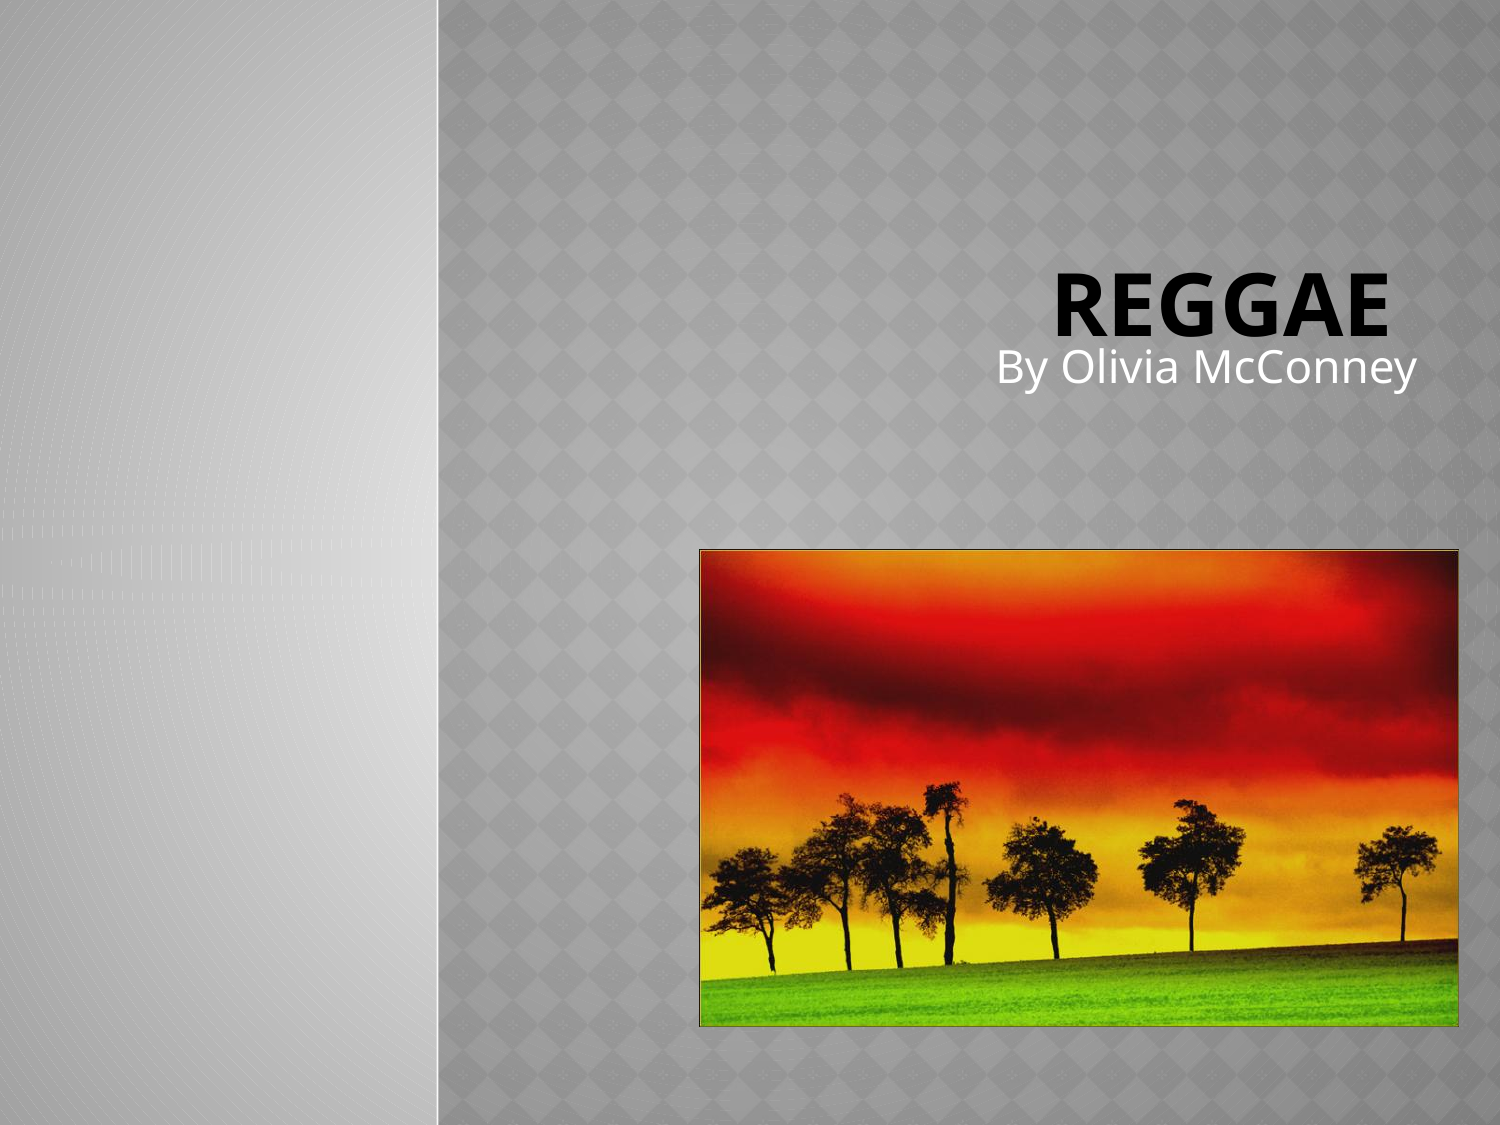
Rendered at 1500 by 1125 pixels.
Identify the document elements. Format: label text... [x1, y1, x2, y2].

title Reggae [125, 112, 1400, 354]
picture [699, 549, 1459, 1028]
subtitle By Olivia McConney [375, 337, 1425, 625]
